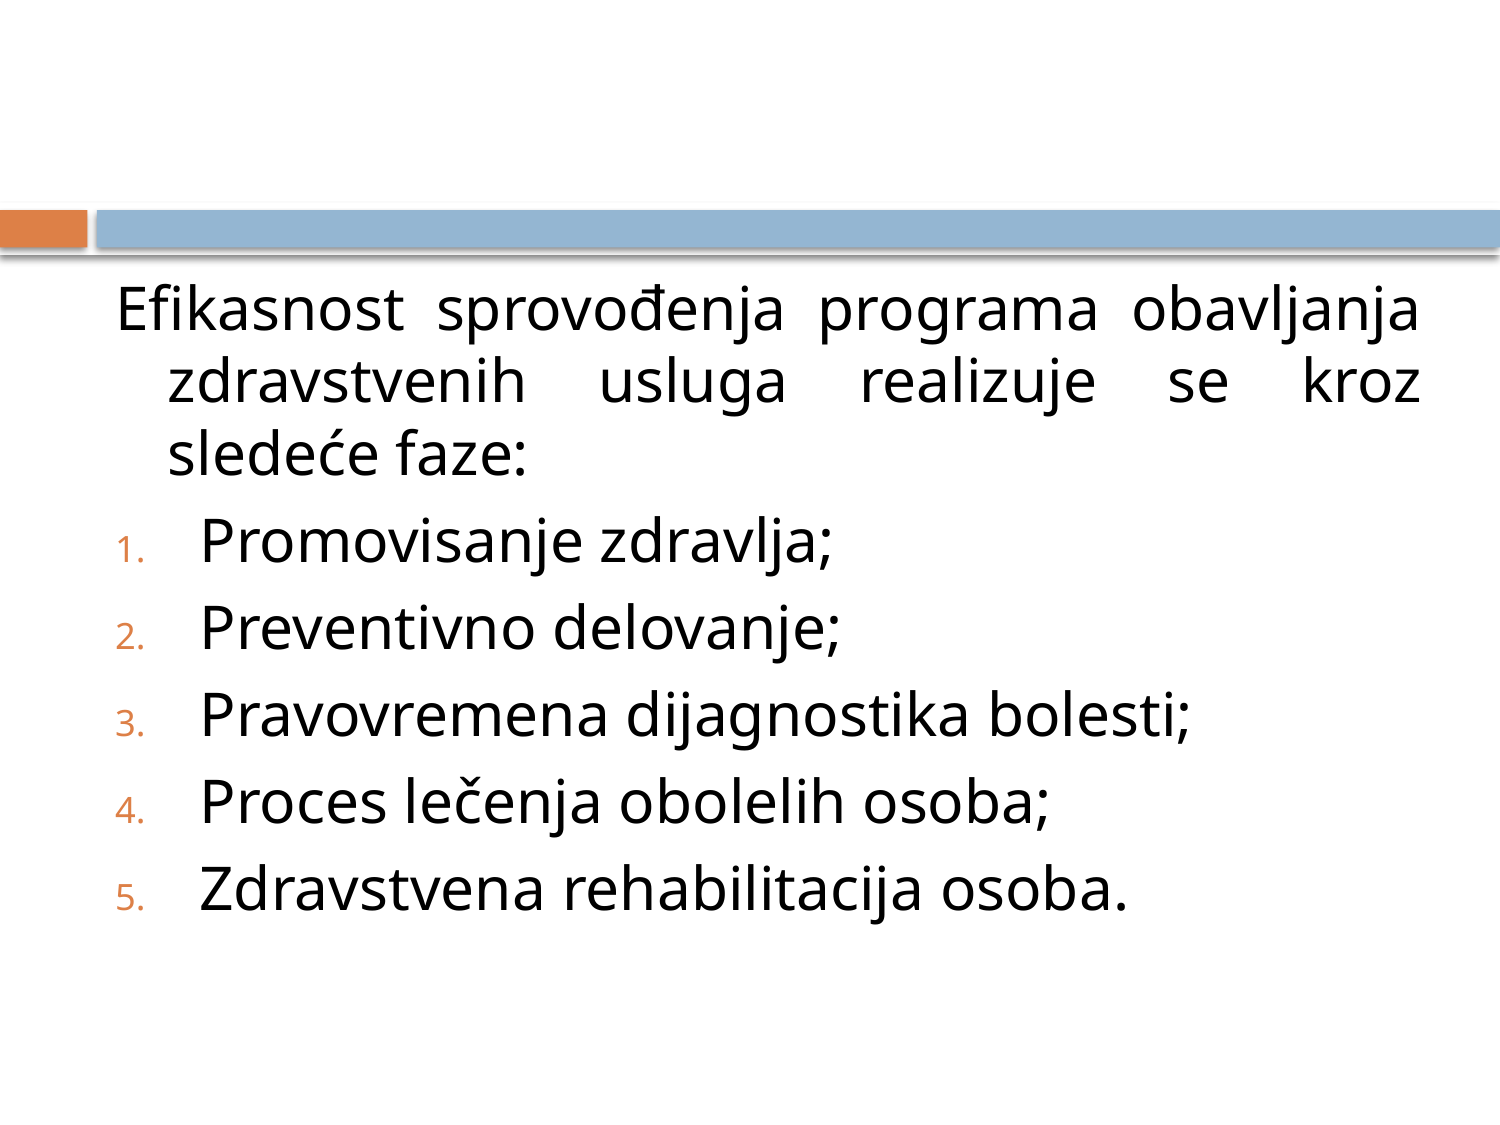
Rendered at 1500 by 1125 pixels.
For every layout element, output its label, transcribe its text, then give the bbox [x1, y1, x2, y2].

list Efikasnost sprovođenja programa obavljanja zdravstvenih usluga realizuje se kroz sledeće faze: Promovisanje zdravlja; Preventivno delovanje; Pravovremena dijagnostika bolesti; Proces lečenja obolelih osoba; Zdravstvena rehabilitacija osoba. [100, 262, 1438, 1075]
